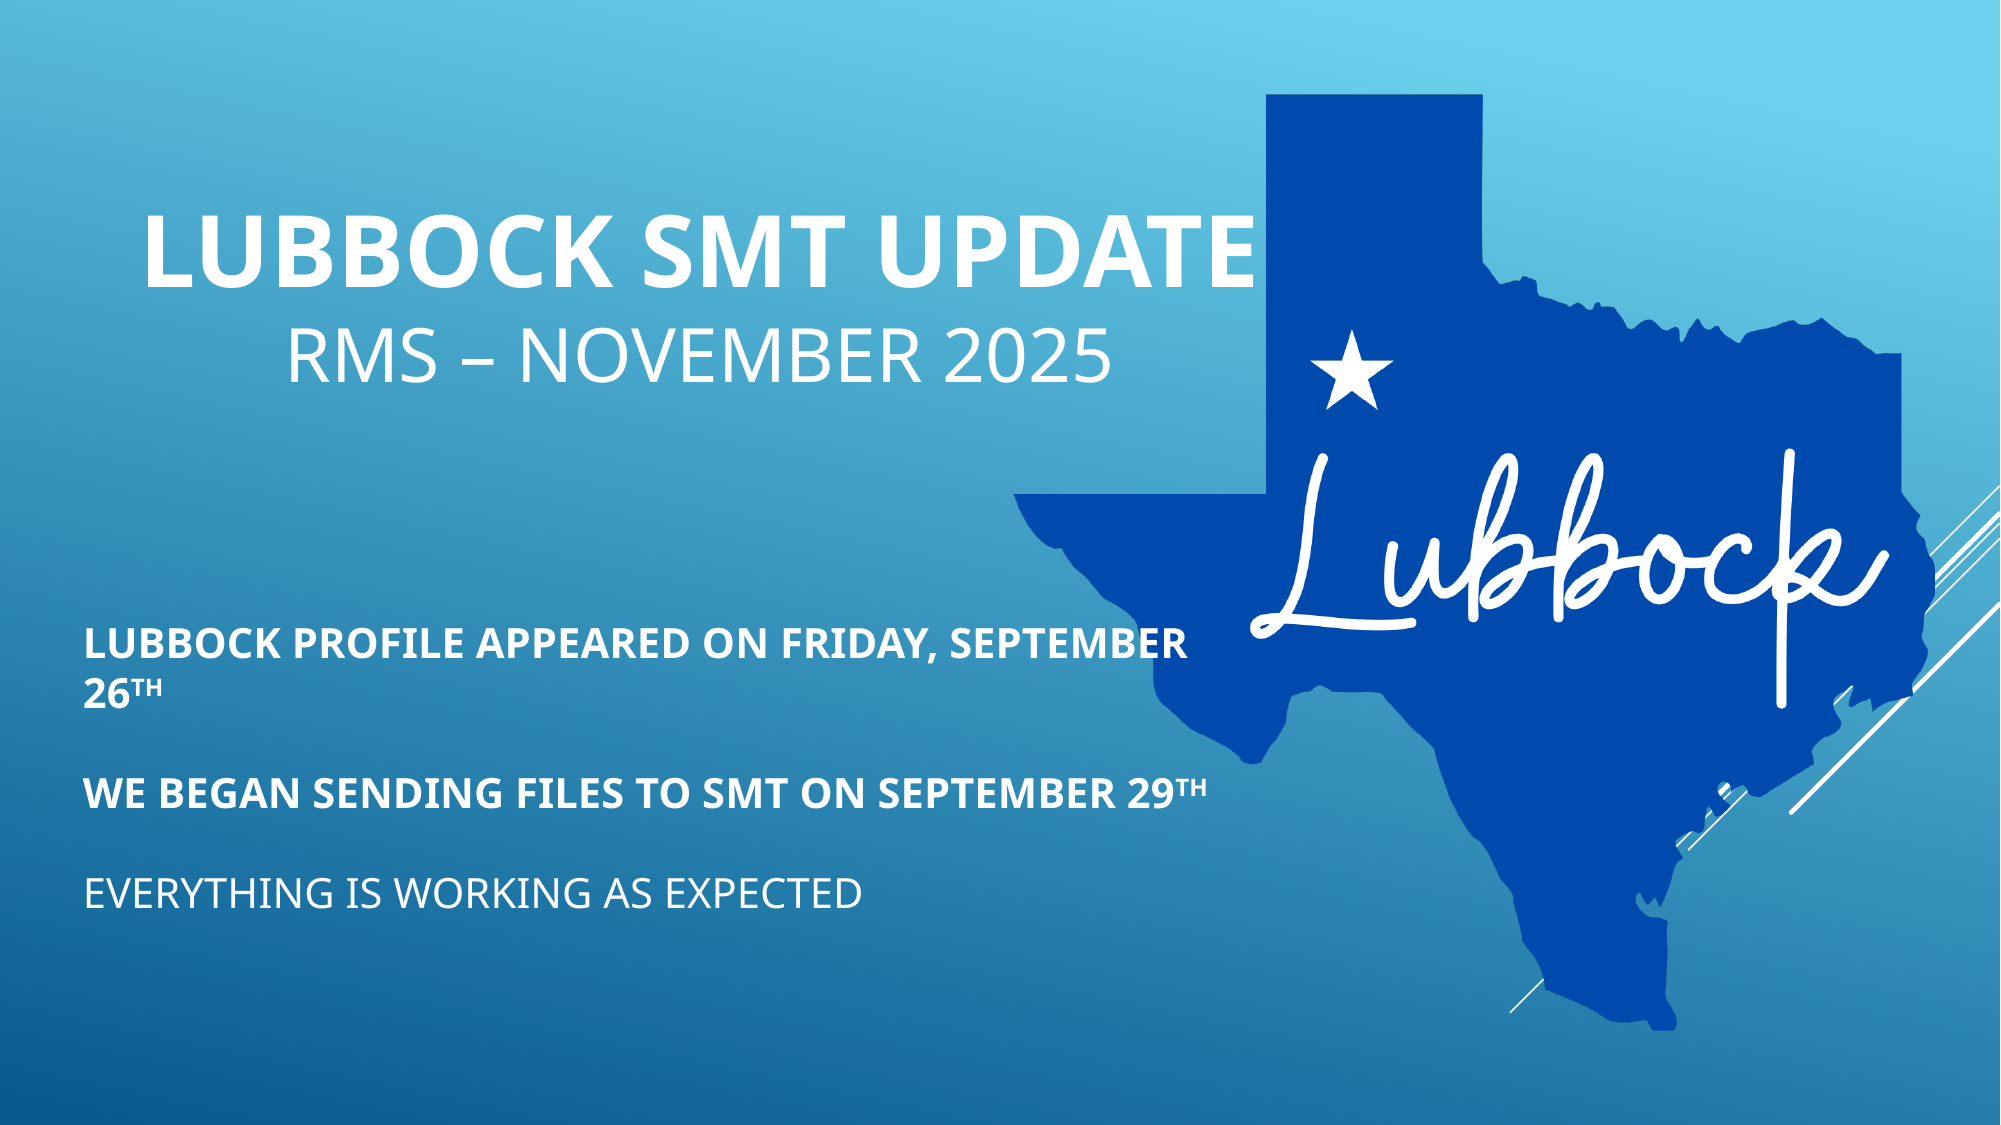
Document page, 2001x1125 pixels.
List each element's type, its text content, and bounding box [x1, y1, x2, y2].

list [992, 78, 1956, 1047]
title Lubbock SMT Update RMS – November 2025 [67, 96, 992, 489]
text_box Lubbock profile appeared on Friday, September 26th We began sending files to SMT on September 29th Everything is working as expected [67, 596, 992, 989]
